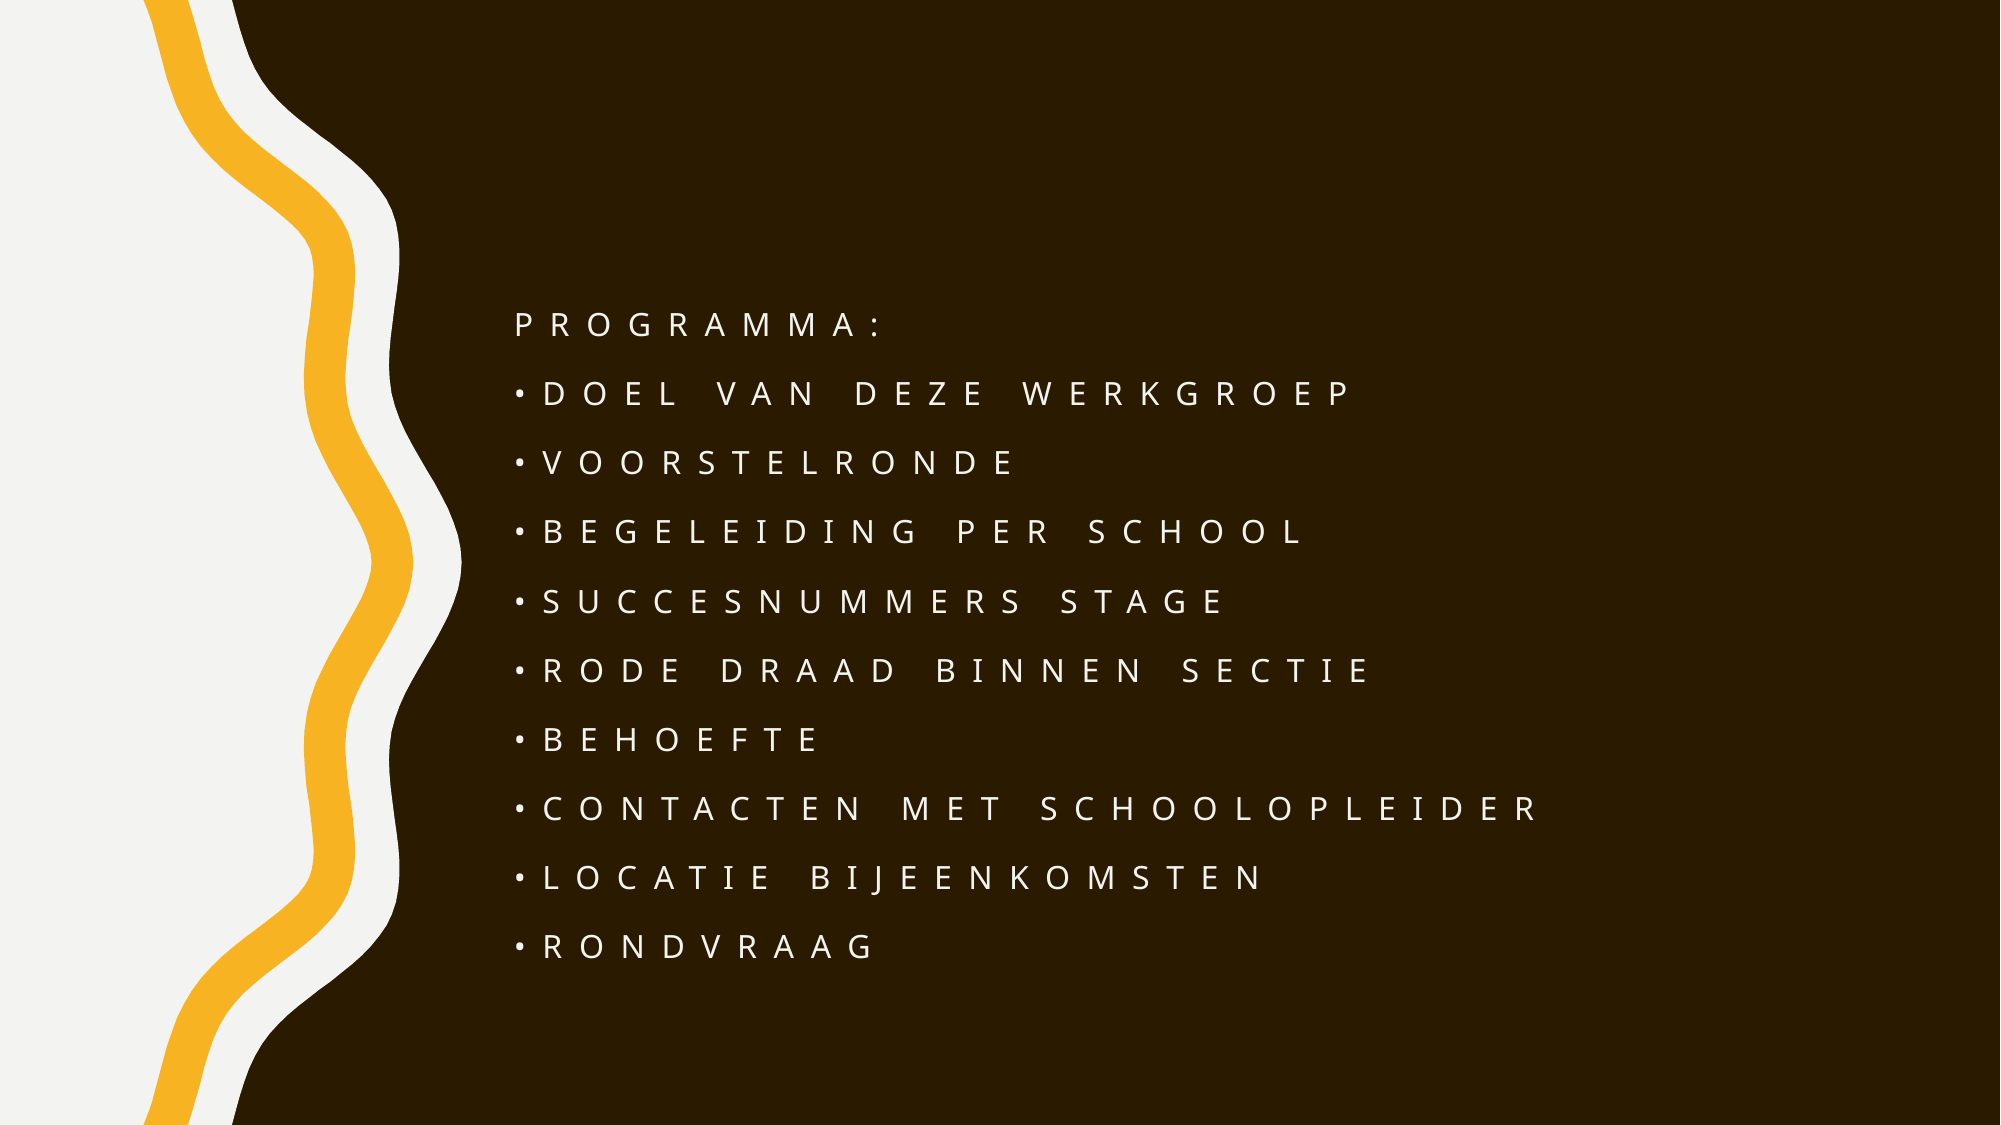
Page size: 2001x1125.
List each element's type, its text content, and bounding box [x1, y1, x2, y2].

title Programma: •Doel van deze werkgroep •Voorstelronde •begeleiding per school •succesnummers stage •rode draad binnen sectie •behoefte •Contacten met schoolopleider •locatie bijeenkomsten •Rondvraag [498, 233, 1904, 973]
